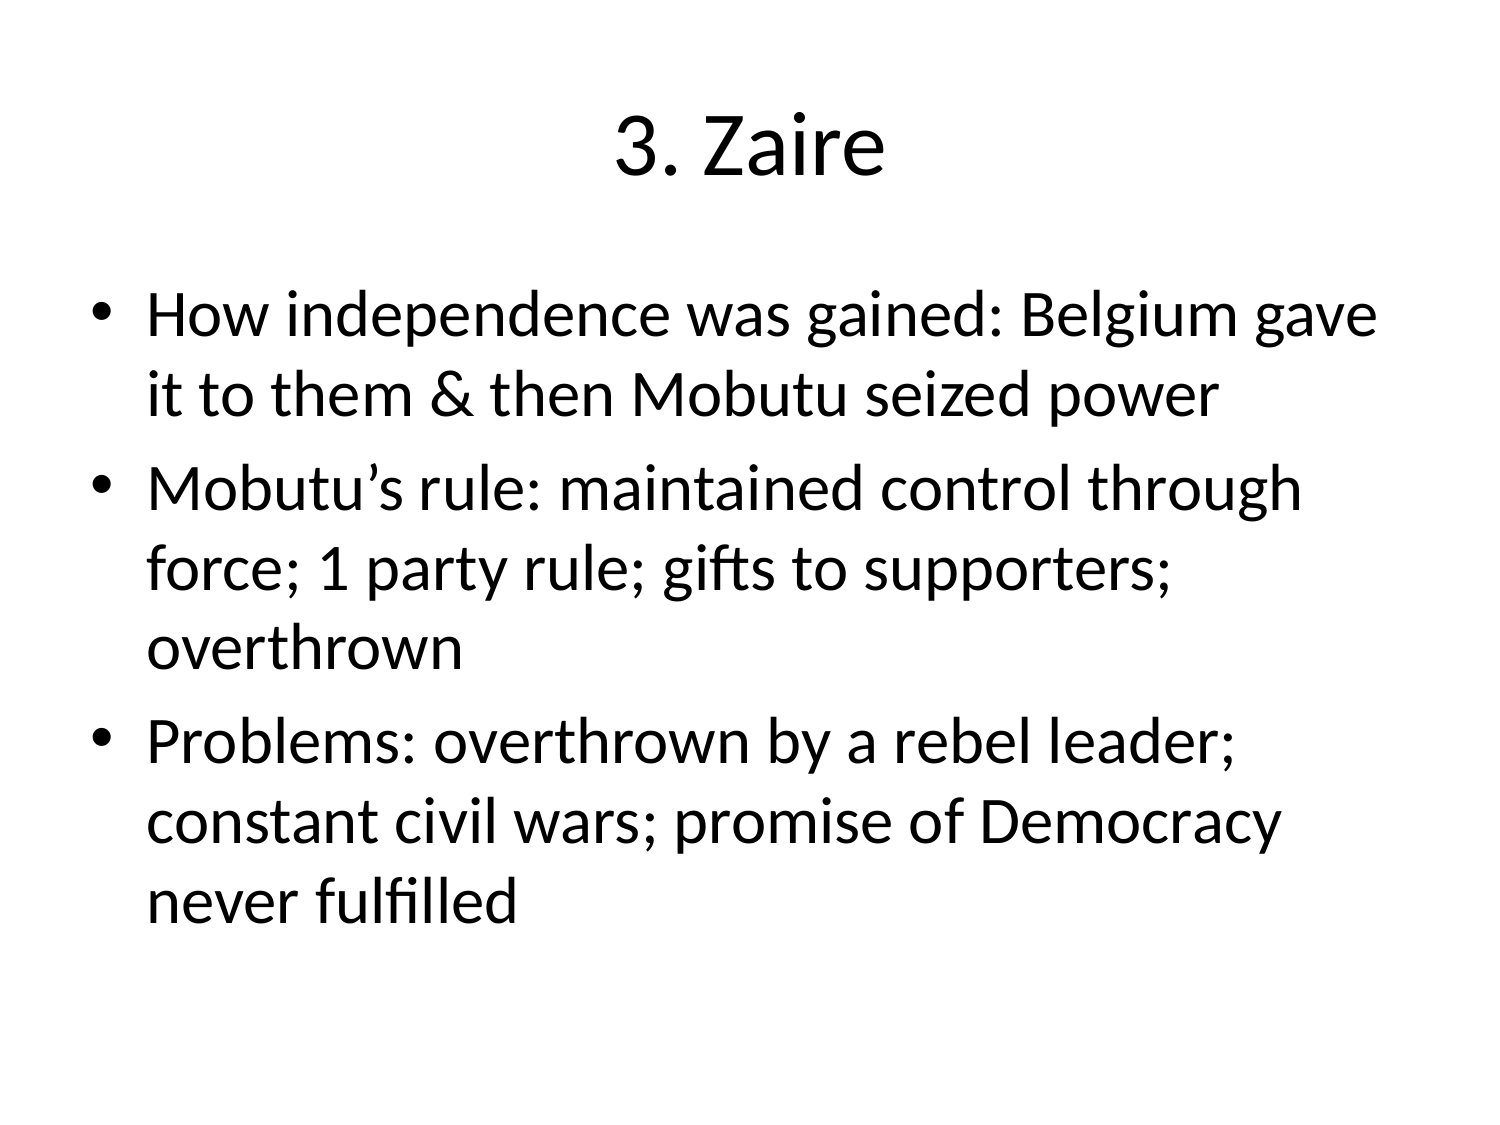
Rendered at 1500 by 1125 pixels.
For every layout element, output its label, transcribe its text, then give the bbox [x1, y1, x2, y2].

title 3. Zaire [75, 45, 1425, 233]
list How independence was gained: Belgium gave it to them & then Mobutu seized power Mobutu’s rule: maintained control through force; 1 party rule; gifts to supporters; overthrown Problems: overthrown by a rebel leader; constant civil wars; promise of Democracy never fulfilled [75, 262, 1425, 1005]
